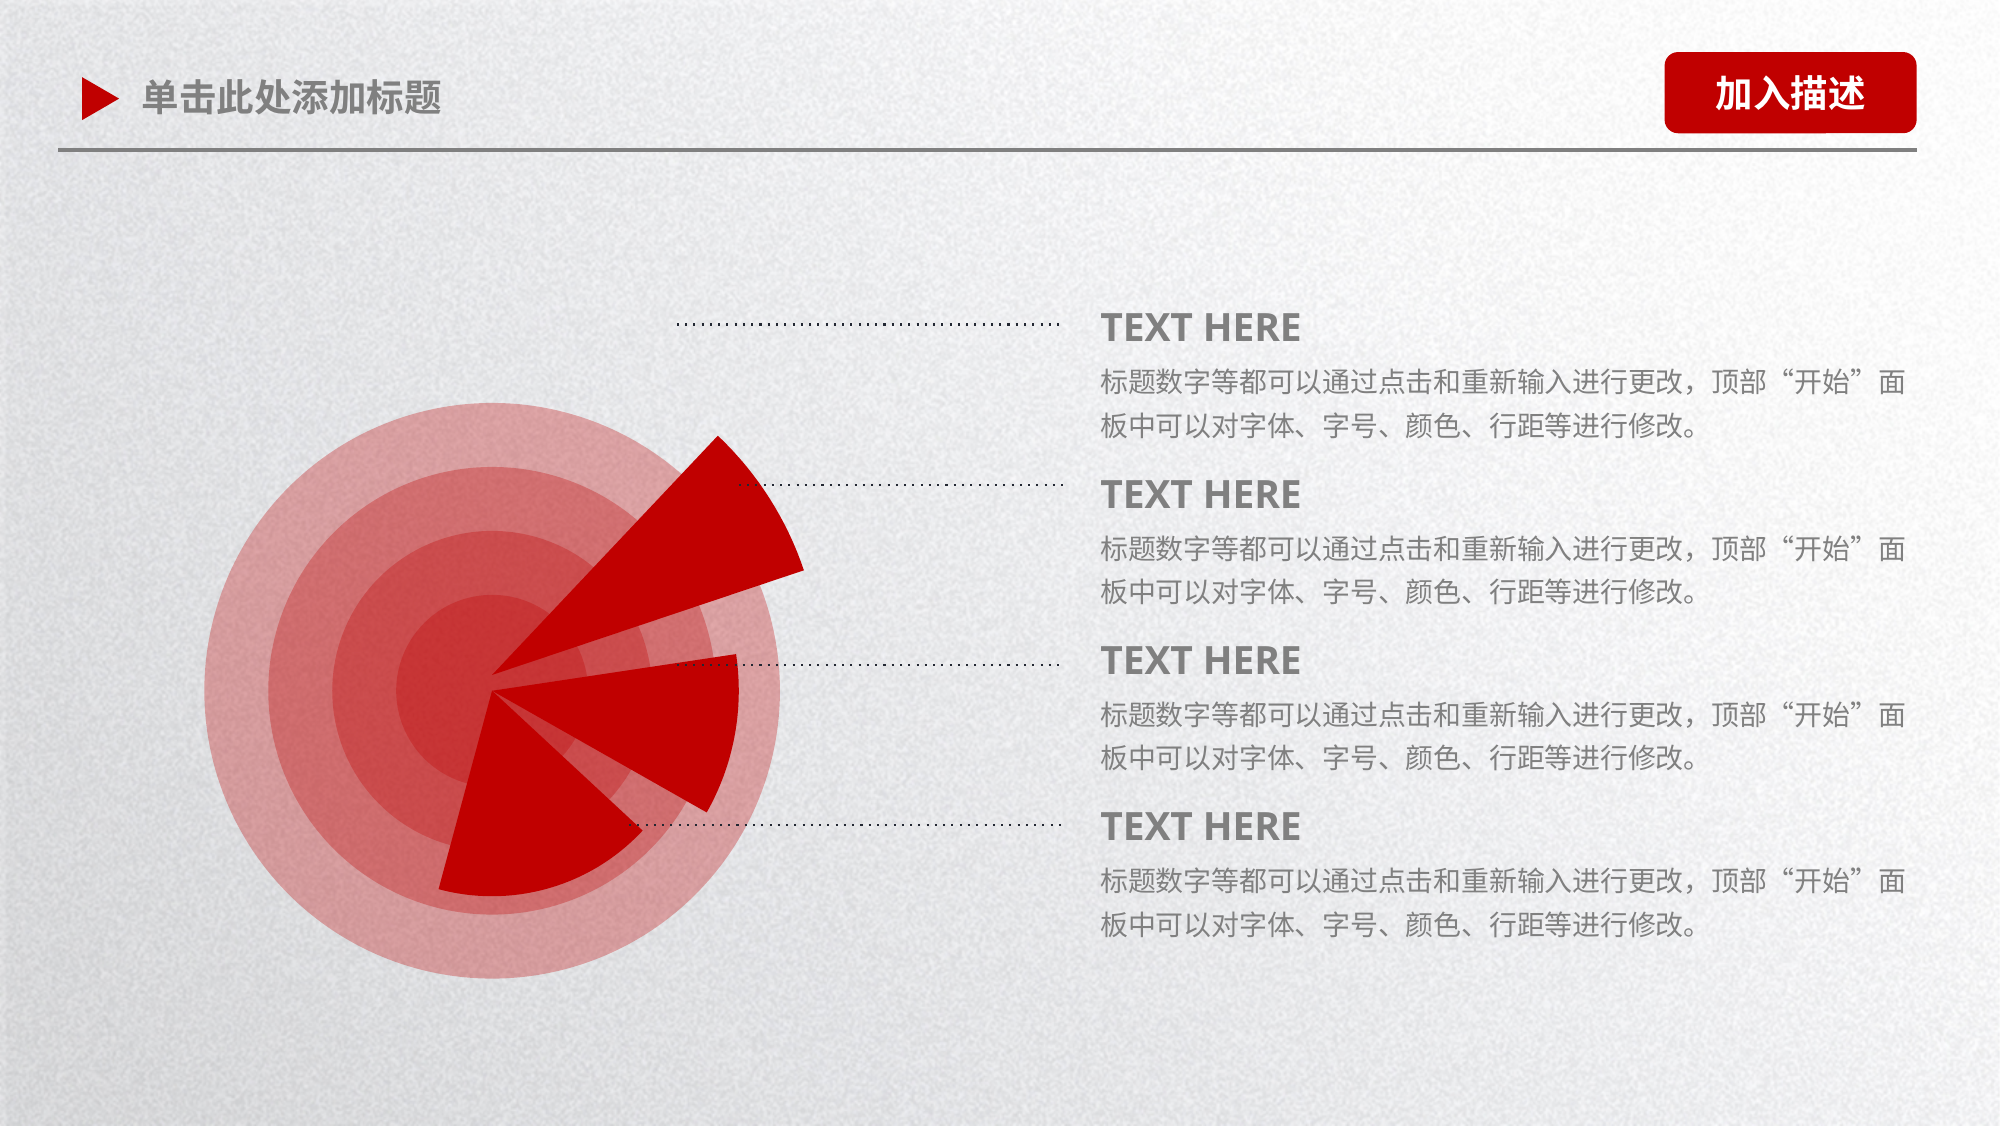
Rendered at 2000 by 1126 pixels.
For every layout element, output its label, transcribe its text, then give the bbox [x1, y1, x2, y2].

text_box [267, 465, 672, 916]
text_box TEXT HERE [1085, 295, 1377, 357]
text_box 标题数字等都可以通过点击和重新输入进行更改，顶部“开始”面板中可以对字体、字号、颜色、行距等进行修改。 [1085, 347, 1924, 449]
picture [0, 0, 2000, 1126]
text_box [331, 529, 593, 846]
text_box [674, 665, 781, 825]
text_box [203, 401, 748, 980]
text_box TEXT HERE [1085, 794, 1377, 856]
text_box [491, 434, 806, 676]
text_box 标题数字等都可以通过点击和重新输入进行更改，顶部“开始”面板中可以对字体、字号、颜色、行距等进行修改。 [1085, 513, 1924, 616]
text_box [493, 652, 740, 814]
text_box 标题数字等都可以通过点击和重新输入进行更改，顶部“开始”面板中可以对字体、字号、颜色、行距等进行修改。 [1085, 680, 1924, 782]
text_box [701, 586, 780, 664]
text_box [565, 741, 632, 799]
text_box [58, 51, 1917, 150]
text_box TEXT HERE [1085, 628, 1377, 690]
text_box [395, 593, 588, 784]
text_box [641, 607, 715, 665]
text_box [580, 627, 651, 675]
text_box [437, 688, 645, 898]
text_box [612, 772, 687, 825]
text_box TEXT HERE [1085, 461, 1377, 524]
text_box 标题数字等都可以通过点击和重新输入进行更改，顶部“开始”面板中可以对字体、字号、颜色、行距等进行修改。 [1085, 846, 1924, 949]
